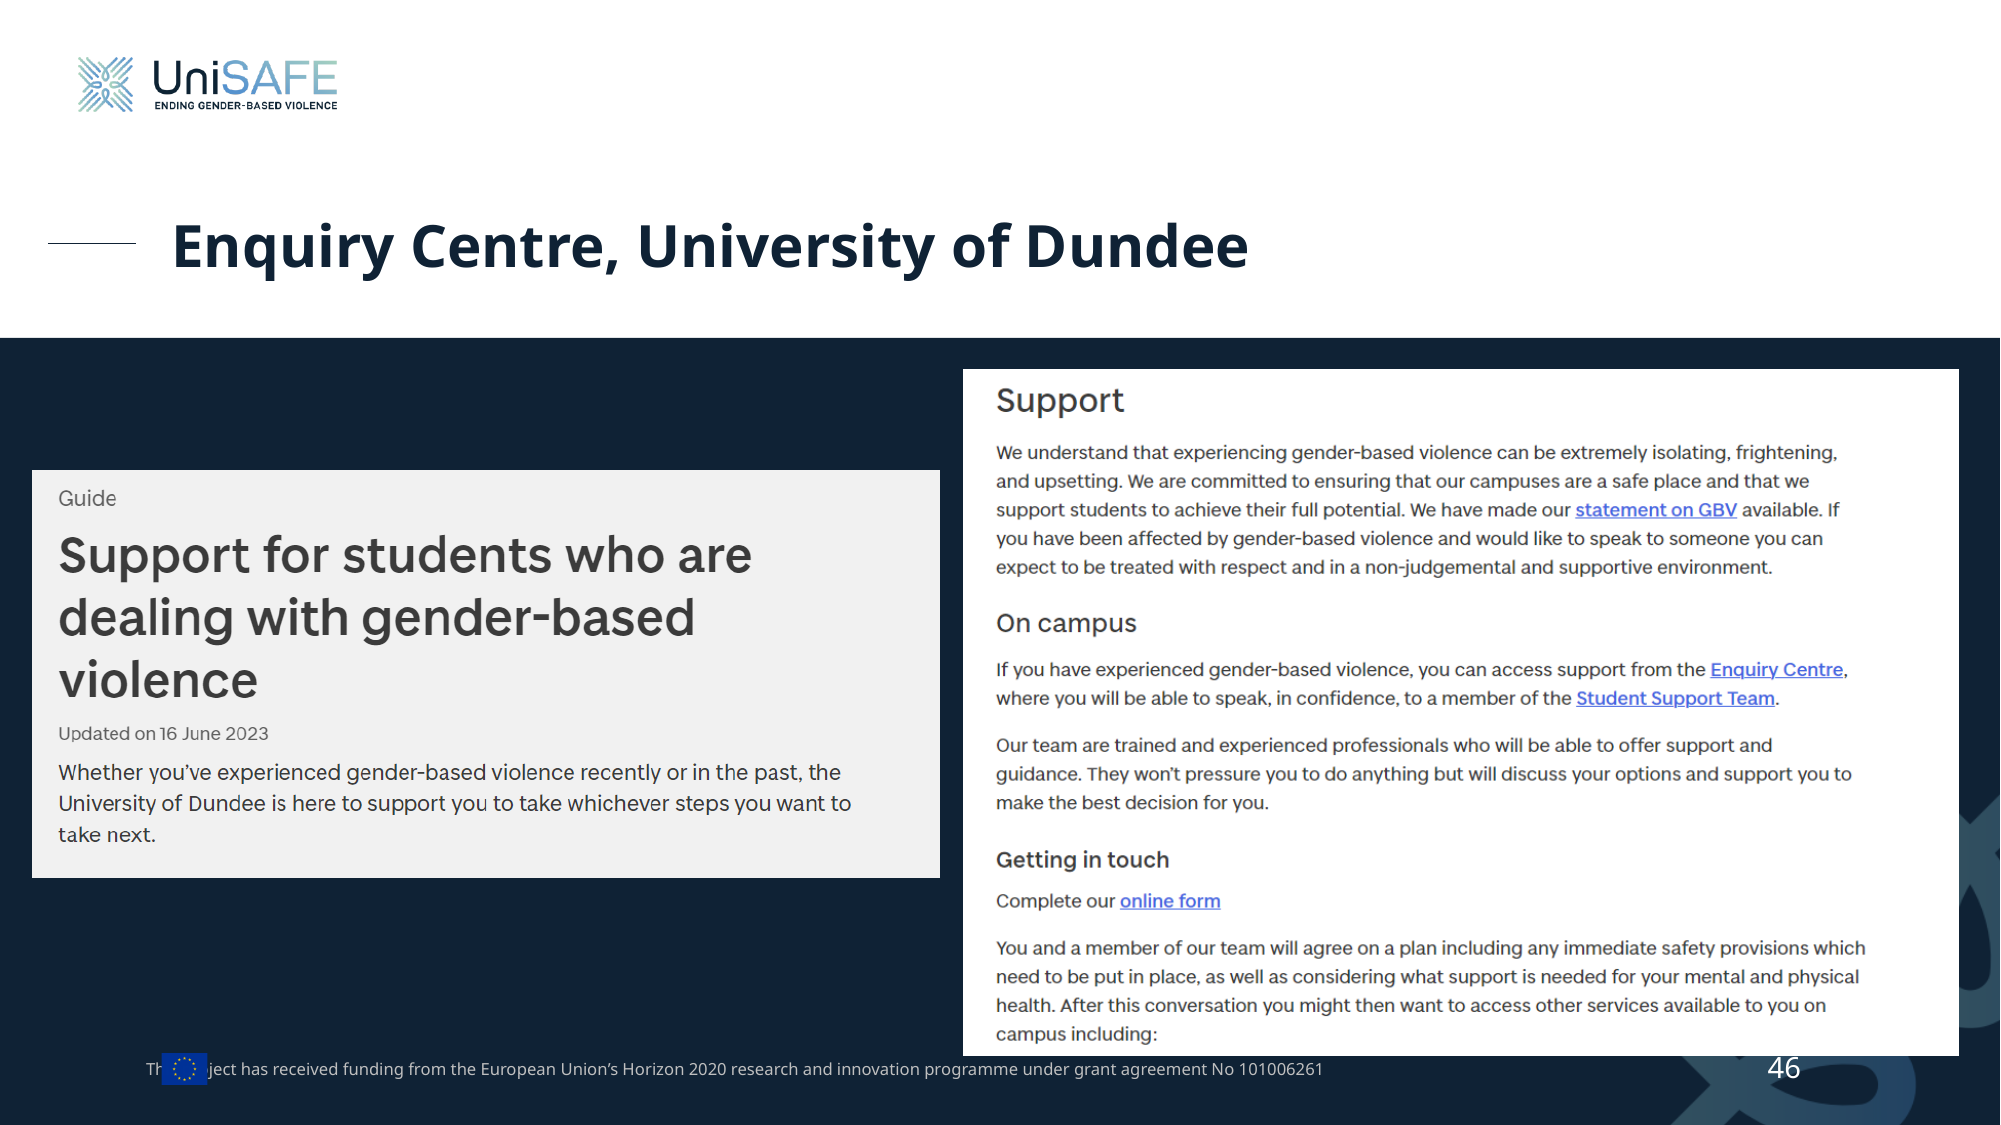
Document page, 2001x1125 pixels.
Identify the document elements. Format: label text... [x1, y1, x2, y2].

picture [31, 470, 940, 878]
picture [78, 57, 337, 112]
picture [963, 369, 1959, 1056]
title Enquiry Centre, University of Dundee [171, 185, 1827, 313]
